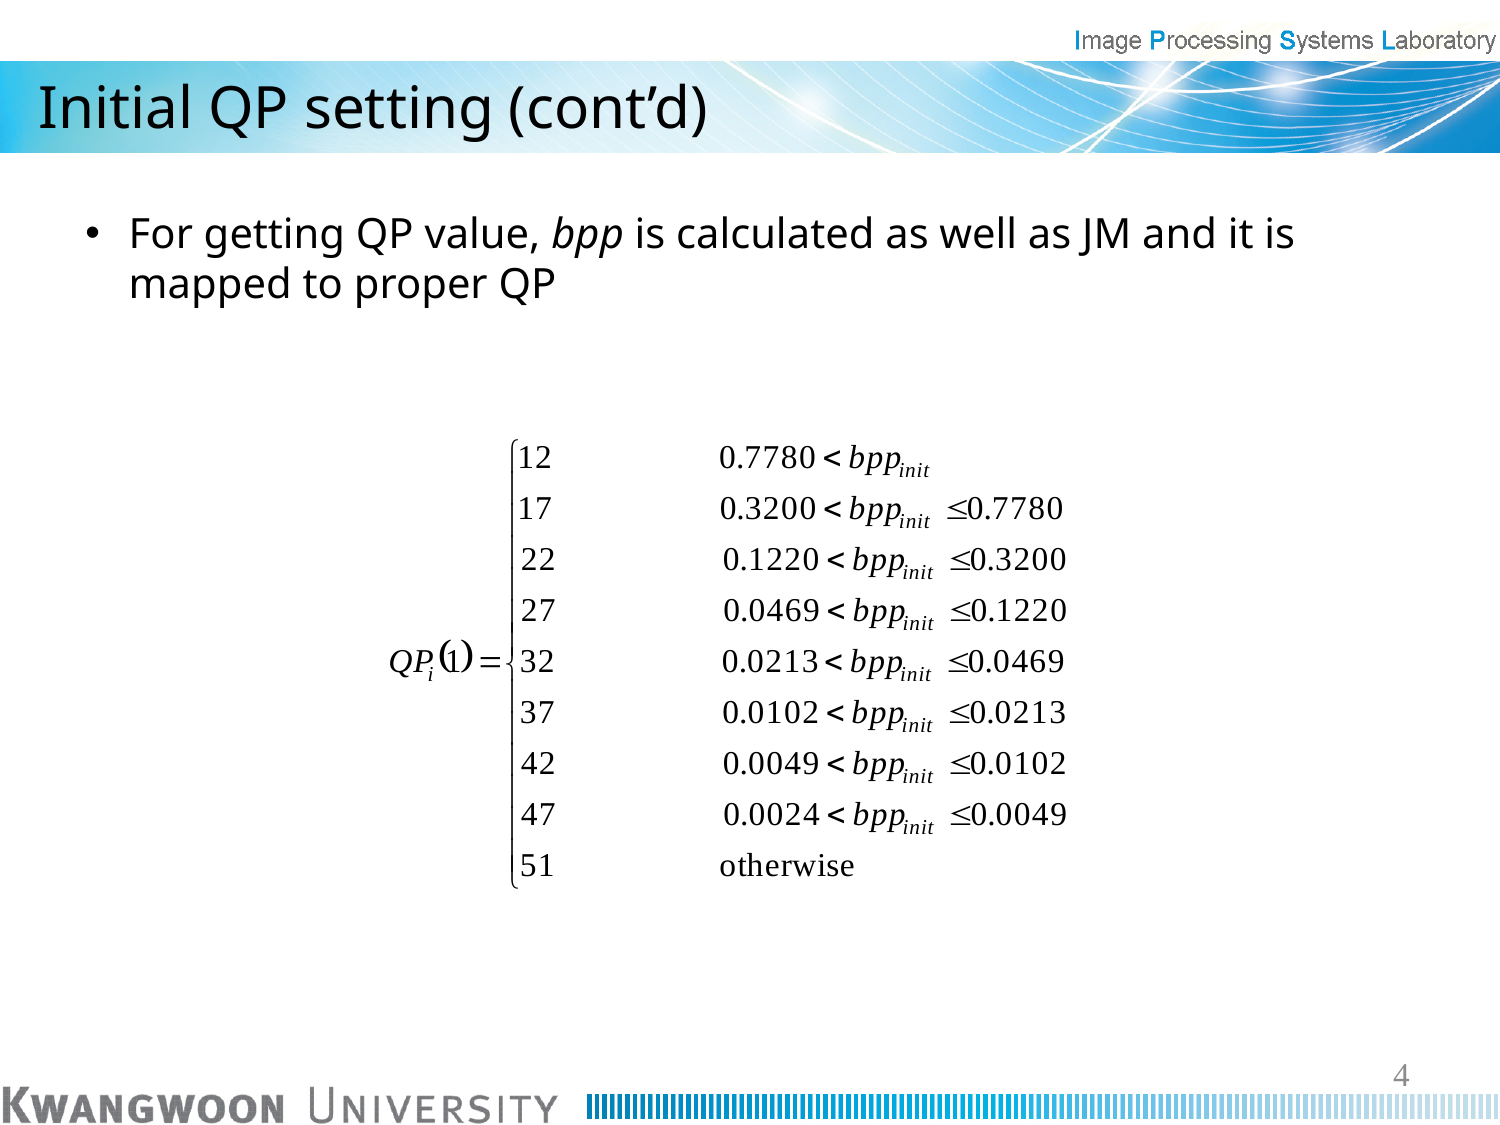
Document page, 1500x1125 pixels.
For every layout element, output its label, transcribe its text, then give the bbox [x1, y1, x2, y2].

list For getting QP value, bpp is calculated as well as JM and it is mapped to proper QP [70, 199, 1425, 1020]
picture [0, 1, 1500, 1125]
slide_number 4 [1324, 1042, 1425, 1103]
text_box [383, 432, 1075, 898]
title Initial QP setting (cont’d) [23, 58, 1336, 153]
